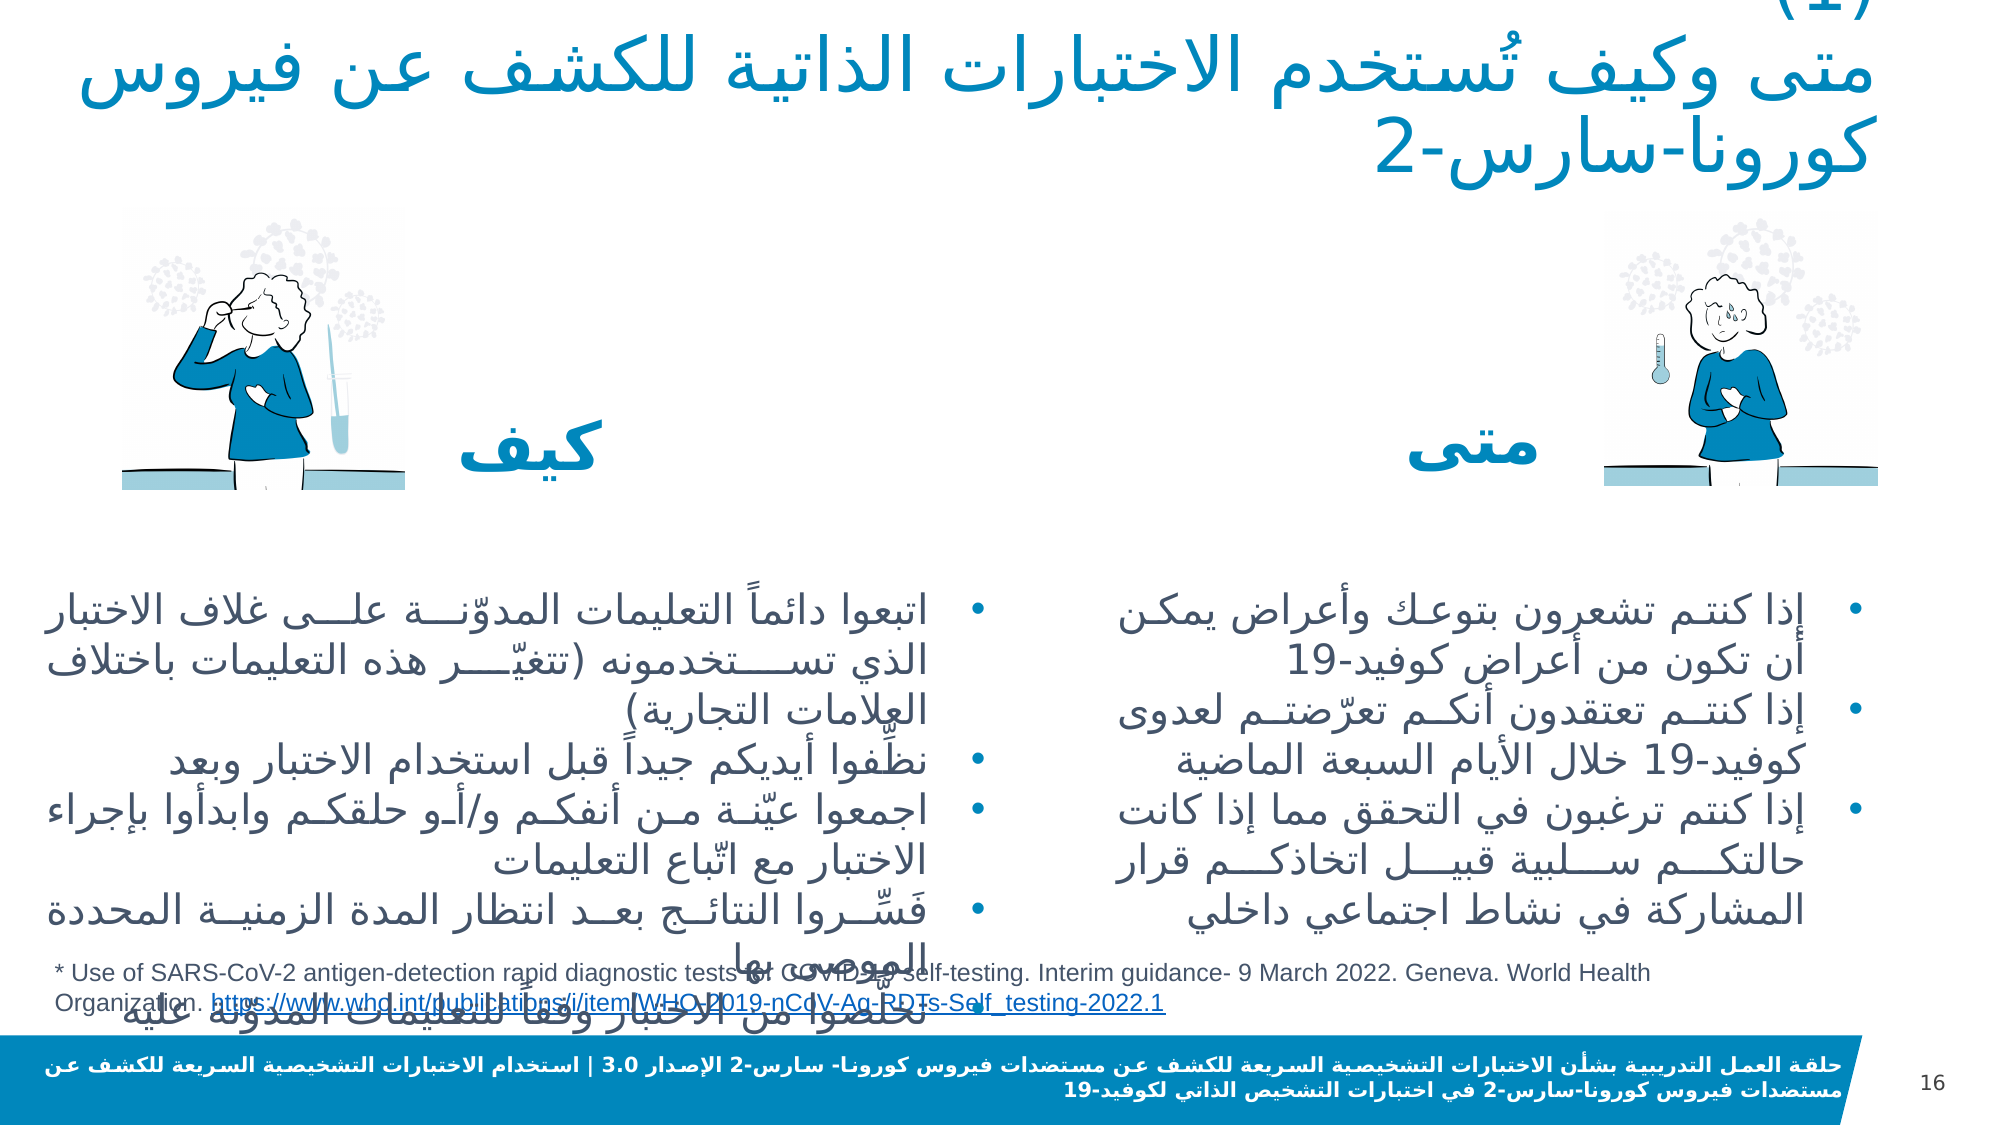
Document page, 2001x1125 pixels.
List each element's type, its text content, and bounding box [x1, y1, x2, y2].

title المعلومات الرئيسية التي ينبغي تقديمها إلى المستخدمين (1)* متى وكيف تُستخدم الاختبارات الذاتية للكشف عن فيروس كورونا-سارس-2 [77, 23, 1878, 189]
text_box اتبعوا دائماً التعليمات المدوّنة على غلاف الاختبار الذي تستخدمونه (تتغيّر هذه التعليمات باختلاف العلامات التجارية) نظِّفوا أيديكم جيداً قبل استخدام الاختبار وبعد اجمعوا عيّنة من أنفكم و/أو حلقكم وابدأوا بإجراء الاختبار مع اتّباع التعليمات فَسِّروا النتائج بعد انتظار المدة الزمنية المحددة الموصى بها تخلَّصوا من الاختبار وفقاً للتعليمات المدوّنة عليه [31, 575, 1000, 1041]
picture [121, 206, 405, 490]
picture [1603, 211, 1878, 486]
slide_number 16 [1862, 1035, 1947, 1125]
text_box إذا كنتم تشعرون بتوعك وأعراض يمكن أن تكون من أعراض كوفيد-19 إذا كنتم تعتقدون أنكم تعرّضتم لعدوى كوفيد-19 خلال الأيام السبعة الماضية إذا كنتم ترغبون في التحقق مما إذا كانت حالتكم سلبية قبيل اتخاذكم قرار المشاركة في نشاط اجتماعي داخلي [1102, 575, 1878, 941]
text_box كيف [419, 396, 618, 491]
text_box متى [1367, 389, 1557, 484]
text_box * Use of SARS-CoV-2 antigen-detection rapid diagnostic tests for COVID-19 self-testing. Interim guidance- 9 March 2022. Geneva. World Health Organization. https://www.who.int/publications/i/item/WHO-2019-nCoV-Ag-RDTs-Self_testing-2022.1 [1000, 949, 1781, 1025]
footer حلقة العمل التدريبية بشأن الاختبارات التشخيصية السريعة للكشف عن مستضدات فيروس كورونا- سارس-2 الإصدار 3.0 | استخدام الاختبارات التشخيصية السريعة للكشف عن مستضدات فيروس كورونا-سارس-2 في اختبارات التشخيص الذاتي لكوفيد-19 [44, 1035, 1843, 1118]
